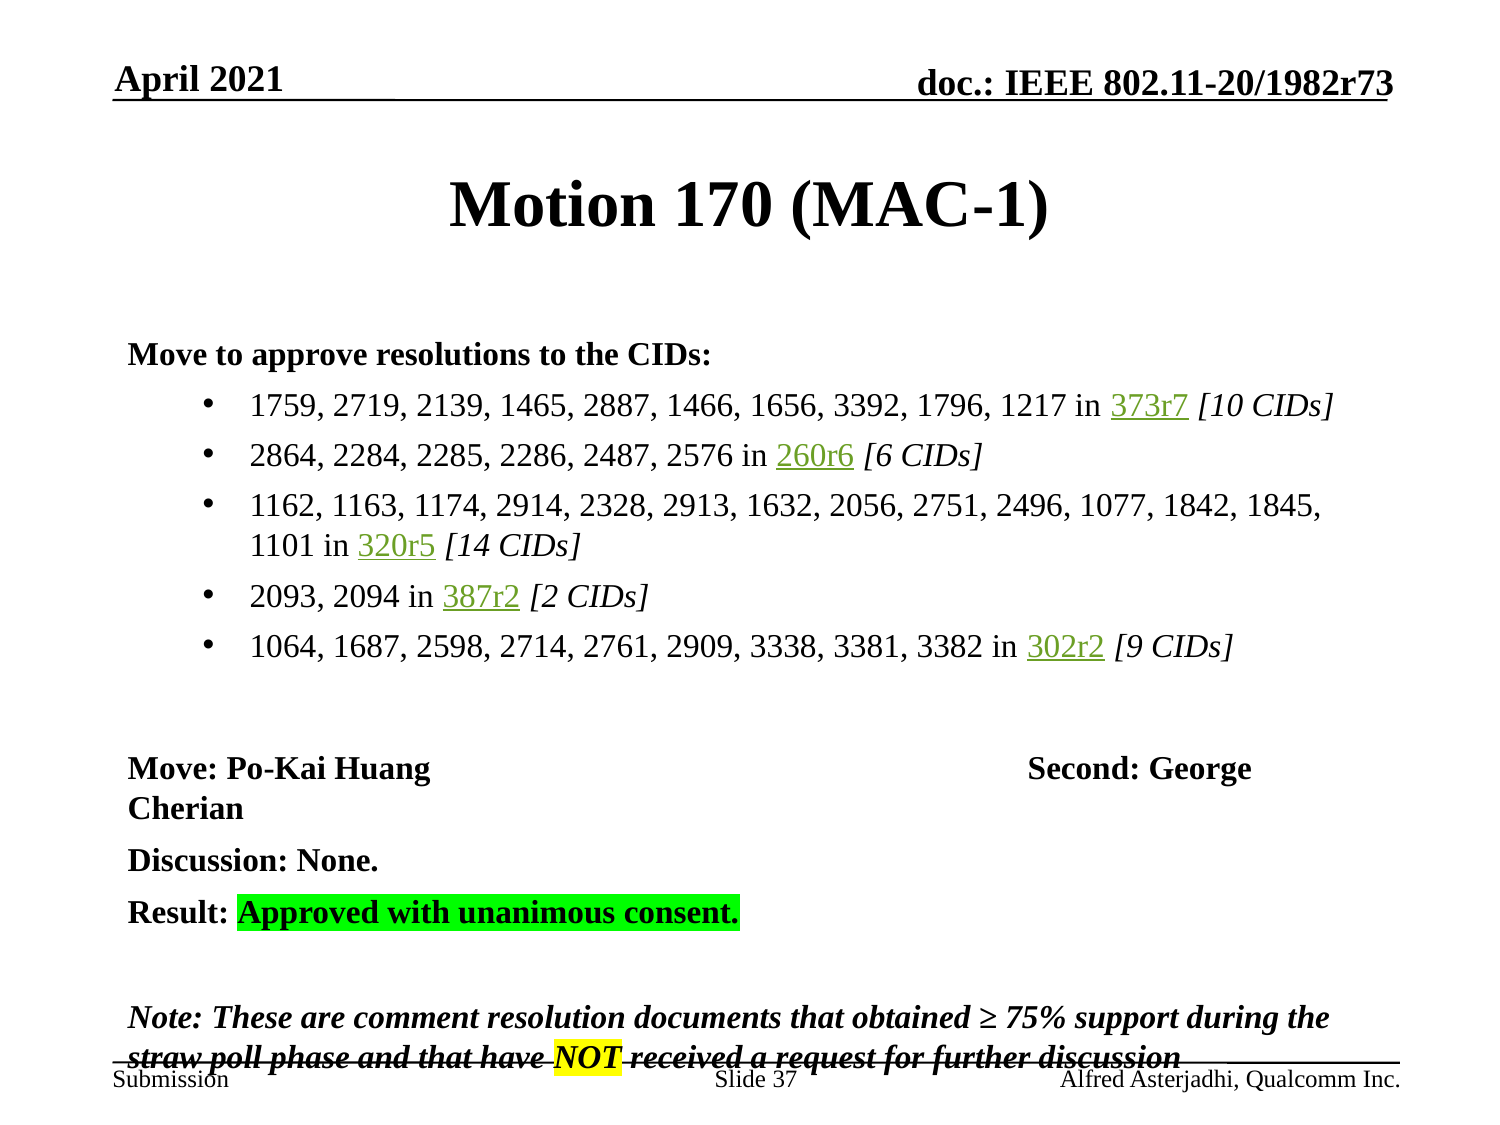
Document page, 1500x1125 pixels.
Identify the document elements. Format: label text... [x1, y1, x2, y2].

title Motion 170 (MAC-1) [112, 112, 1388, 288]
list Move to approve resolutions to the CIDs: 1759, 2719, 2139, 1465, 2887, 1466, 1656, 3392, 1796, 1217 in 373r7 [10 CIDs] 2864, 2284, 2285, 2286, 2487, 2576 in 260r6 [6 CIDs] 1162, 1163, 1174, 2914, 2328, 2913, 1632, 2056, 2751, 2496, 1077, 1842, 1845, 1101 in 320r5 [14 CIDs] 2093, 2094 in 387r2 [2 CIDs] 1064, 1687, 2598, 2714, 2761, 2909, 3338, 3381, 3382 in 302r2 [9 CIDs] Move: Po-Kai Huang Second: George Cherian Discussion: None. Result: Approved with unanimous consent. Note: These are comment resolution documents that obtained ≥ 75% support during the straw poll phase and that have NOT received a request for further discussion [112, 324, 1388, 1038]
slide_number Slide 37 [712, 1061, 800, 1123]
footer Alfred Asterjadhi, Qualcomm Inc. [878, 1061, 1402, 1093]
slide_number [114, 54, 423, 100]
